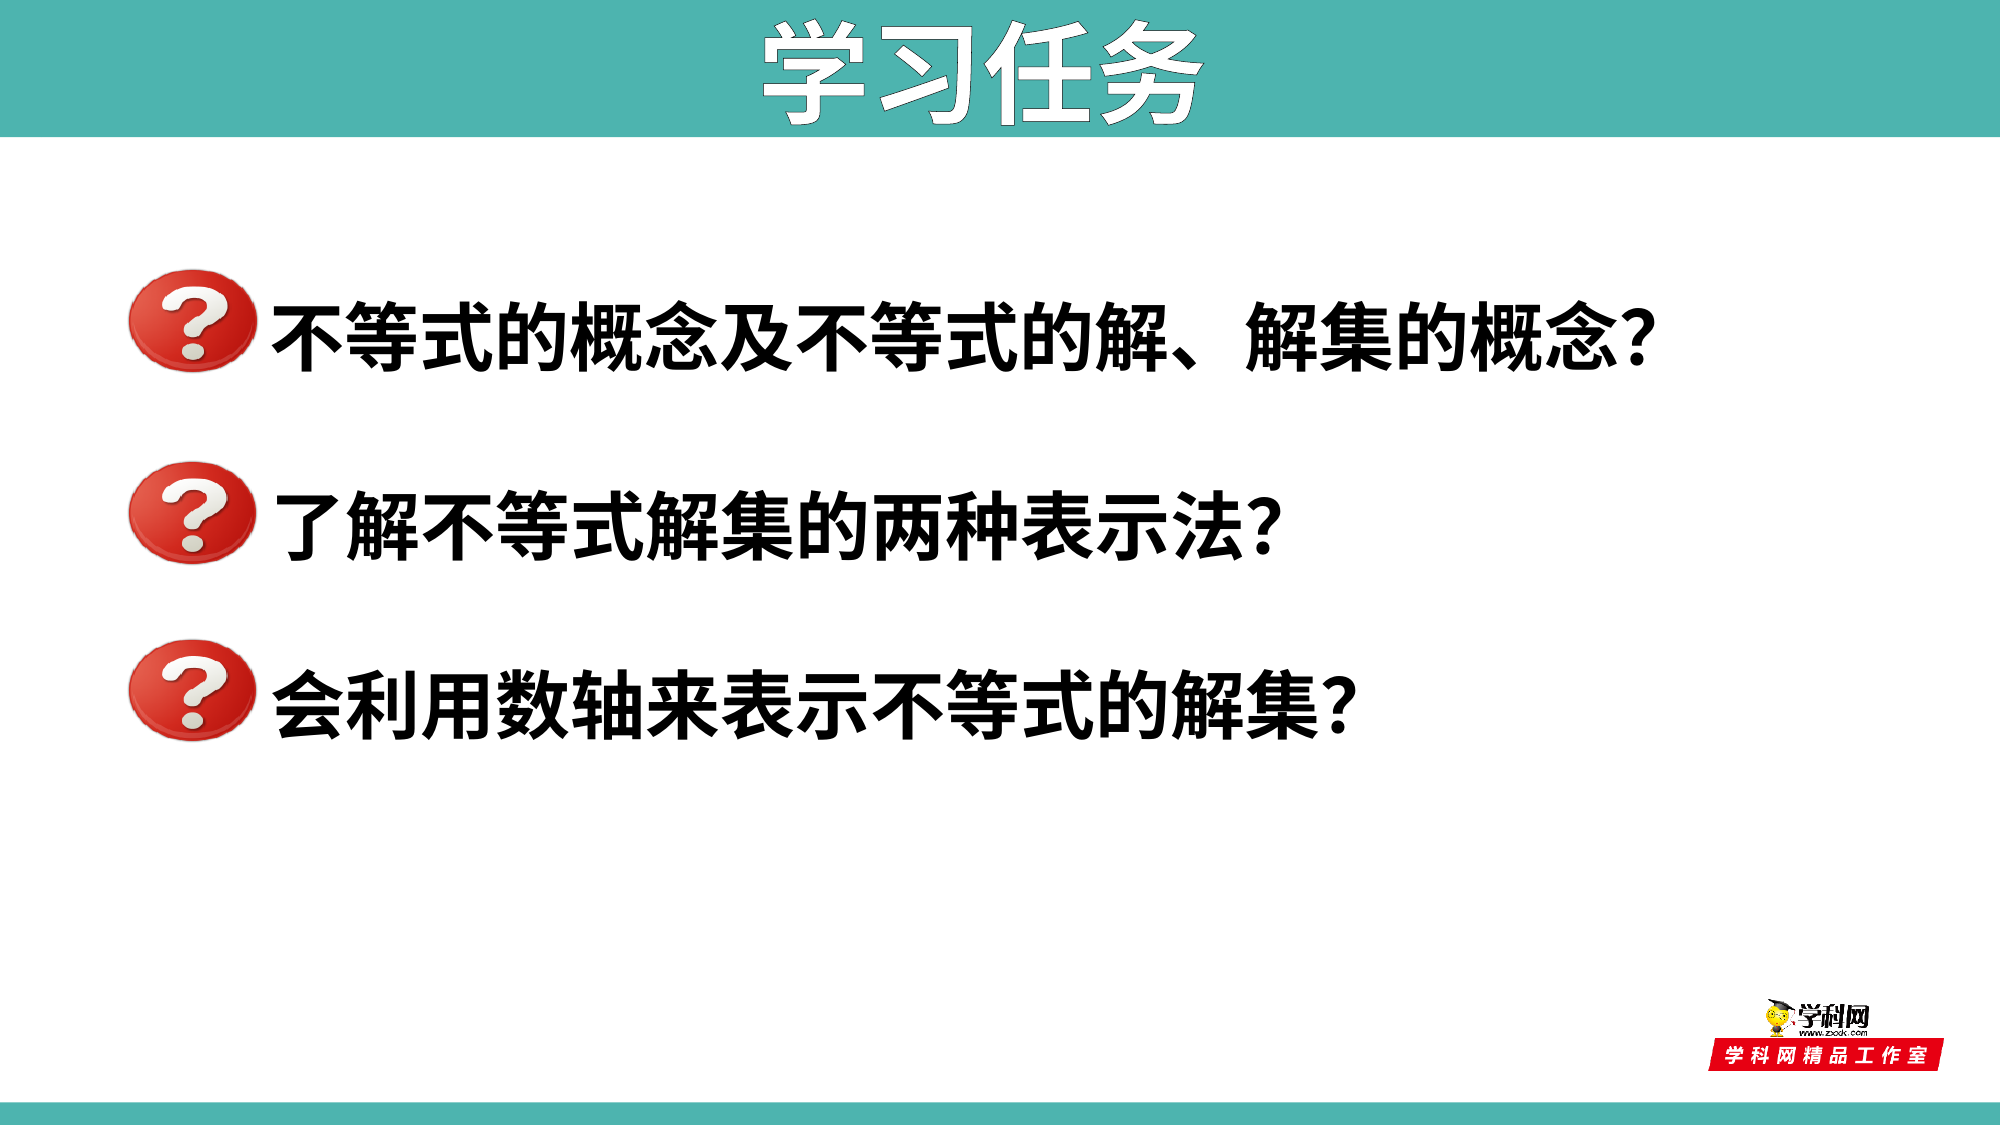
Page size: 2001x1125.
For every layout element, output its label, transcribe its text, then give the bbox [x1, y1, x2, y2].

text_box 了解不等式解集的两种表示法？ [255, 445, 1977, 578]
picture [122, 456, 264, 570]
text_box 会利用数轴来表示不等式的解集？ [255, 624, 1977, 756]
picture [123, 264, 264, 377]
picture [1708, 1038, 1944, 1071]
picture [122, 633, 264, 747]
picture [1766, 999, 1869, 1037]
text_box 学习任务 [742, 0, 1223, 146]
text_box 不等式的概念及不等式的解、解集的概念？ [254, 256, 1768, 389]
